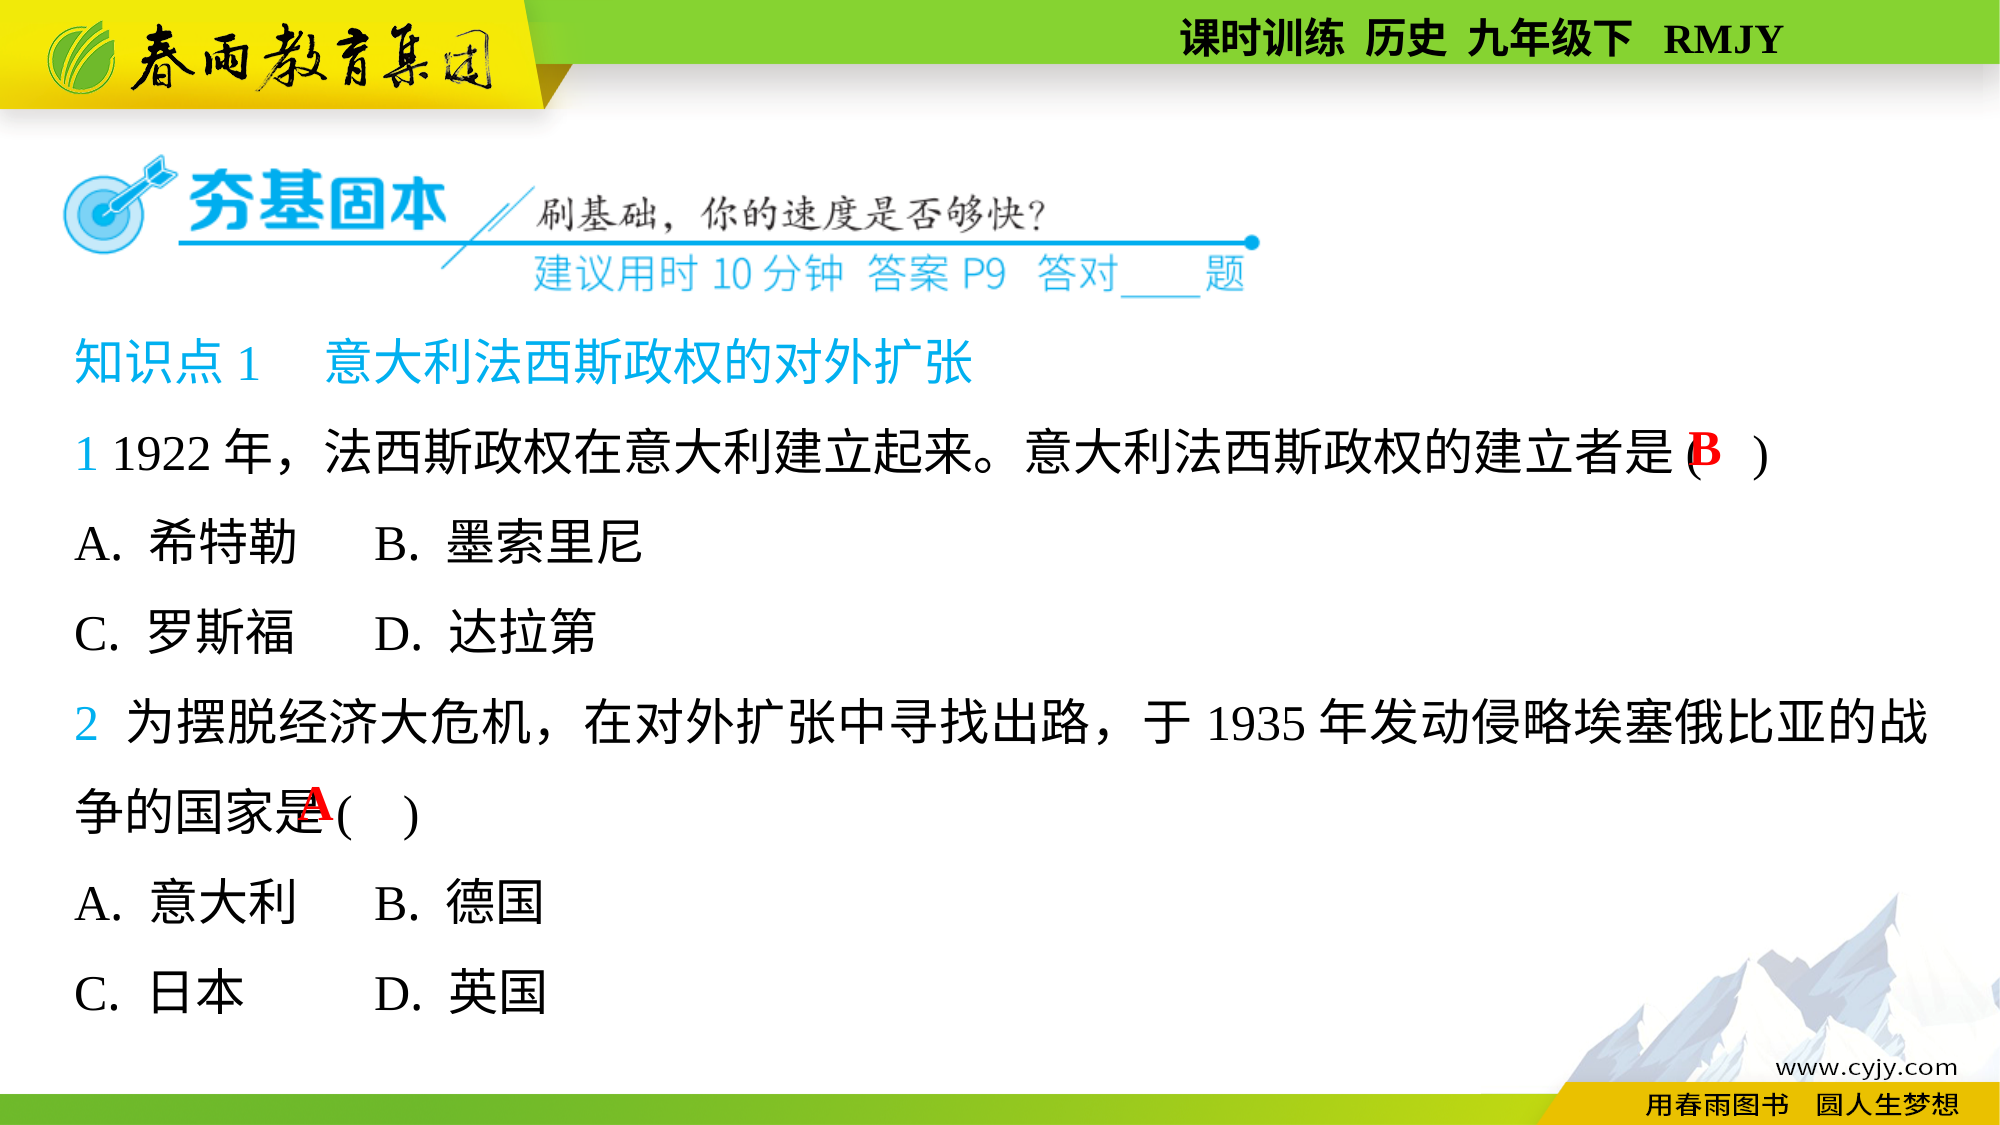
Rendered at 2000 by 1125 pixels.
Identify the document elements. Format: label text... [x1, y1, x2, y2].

picture [0, 0, 2000, 1125]
list 知识点1 意大利法西斯政权的对外扩张 1 1922年，法西斯政权在意大利建立起来。意大利法西斯政权的建立者是( ) A. 希特勒 B. 墨索里尼 C. 罗斯福 D. 达拉第 2 为摆脱经济大危机，在对外扩张中寻找出路，于1935年发动侵略埃塞俄比亚的战争的国家是( ) A. 意大利 B. 德国 C. 日本 D. 英国 [59, 292, 1944, 1035]
text_box B [1673, 407, 1737, 483]
text_box A [282, 763, 349, 839]
